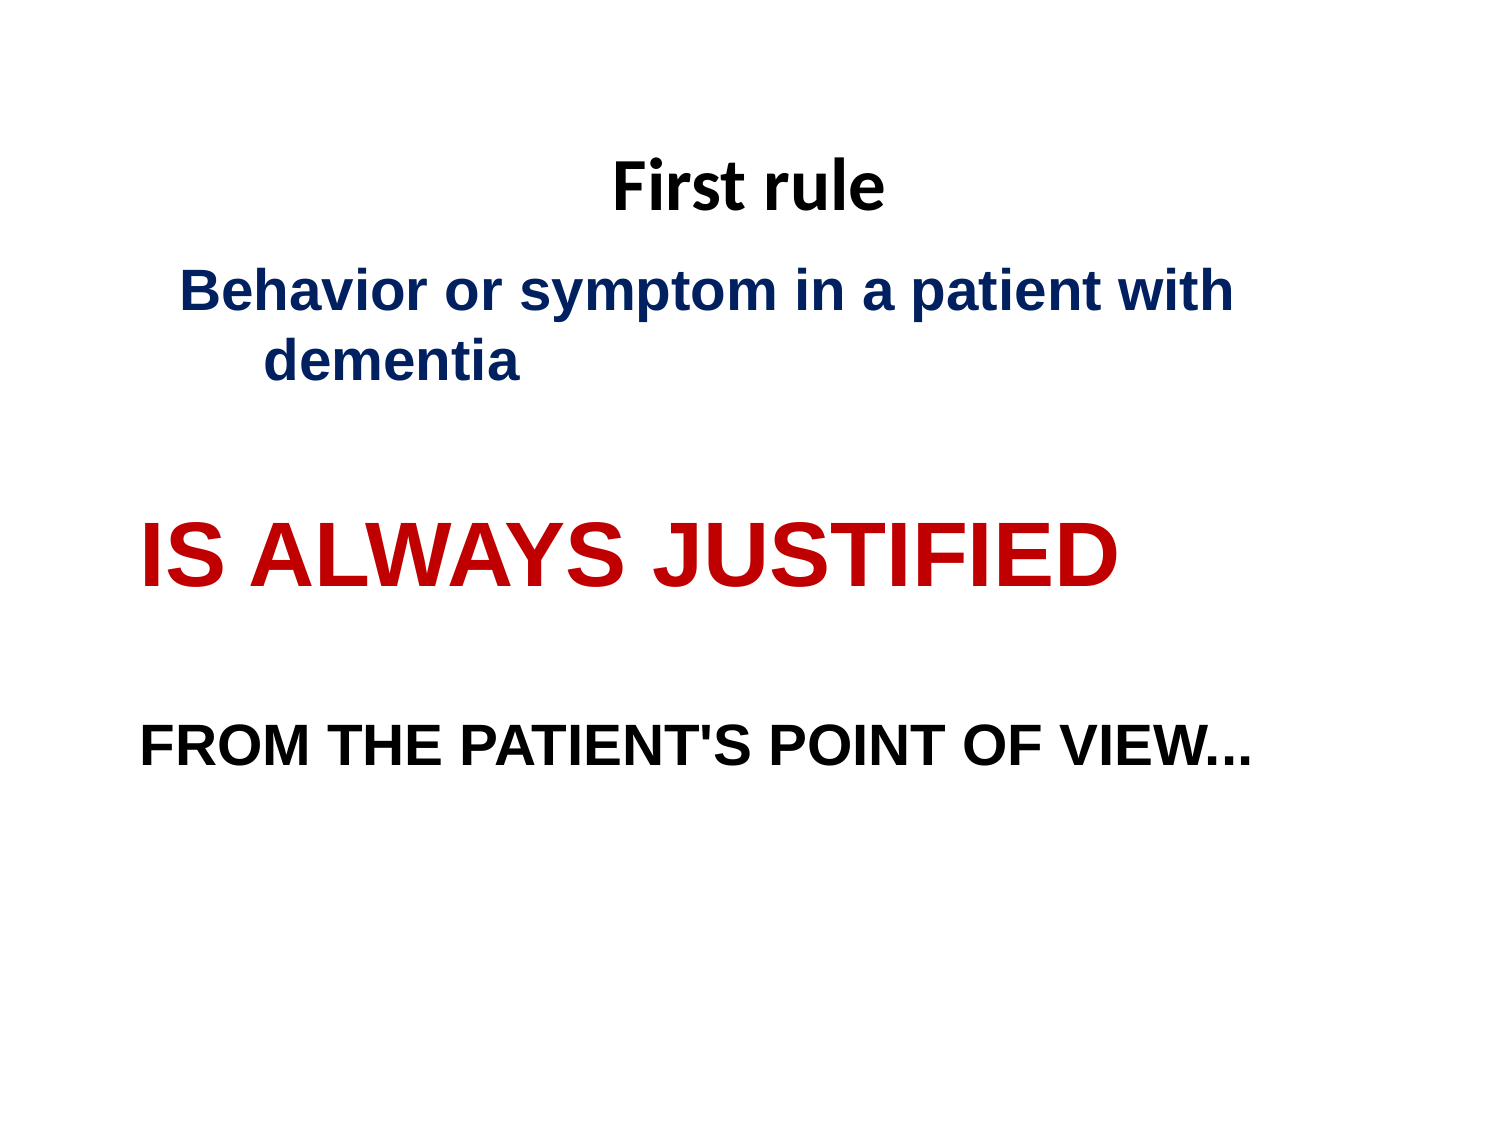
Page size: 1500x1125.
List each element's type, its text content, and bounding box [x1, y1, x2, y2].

title First rule [75, 45, 1425, 233]
text_box Behavior or symptom in a patient with dementia [164, 174, 1500, 470]
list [0, 347, 664, 925]
text_box FROM THE PATIENT'S POINT OF VIEW... [668, 699, 1461, 855]
text_box IS ALWAYS JUSTIFIED [668, 487, 1461, 699]
